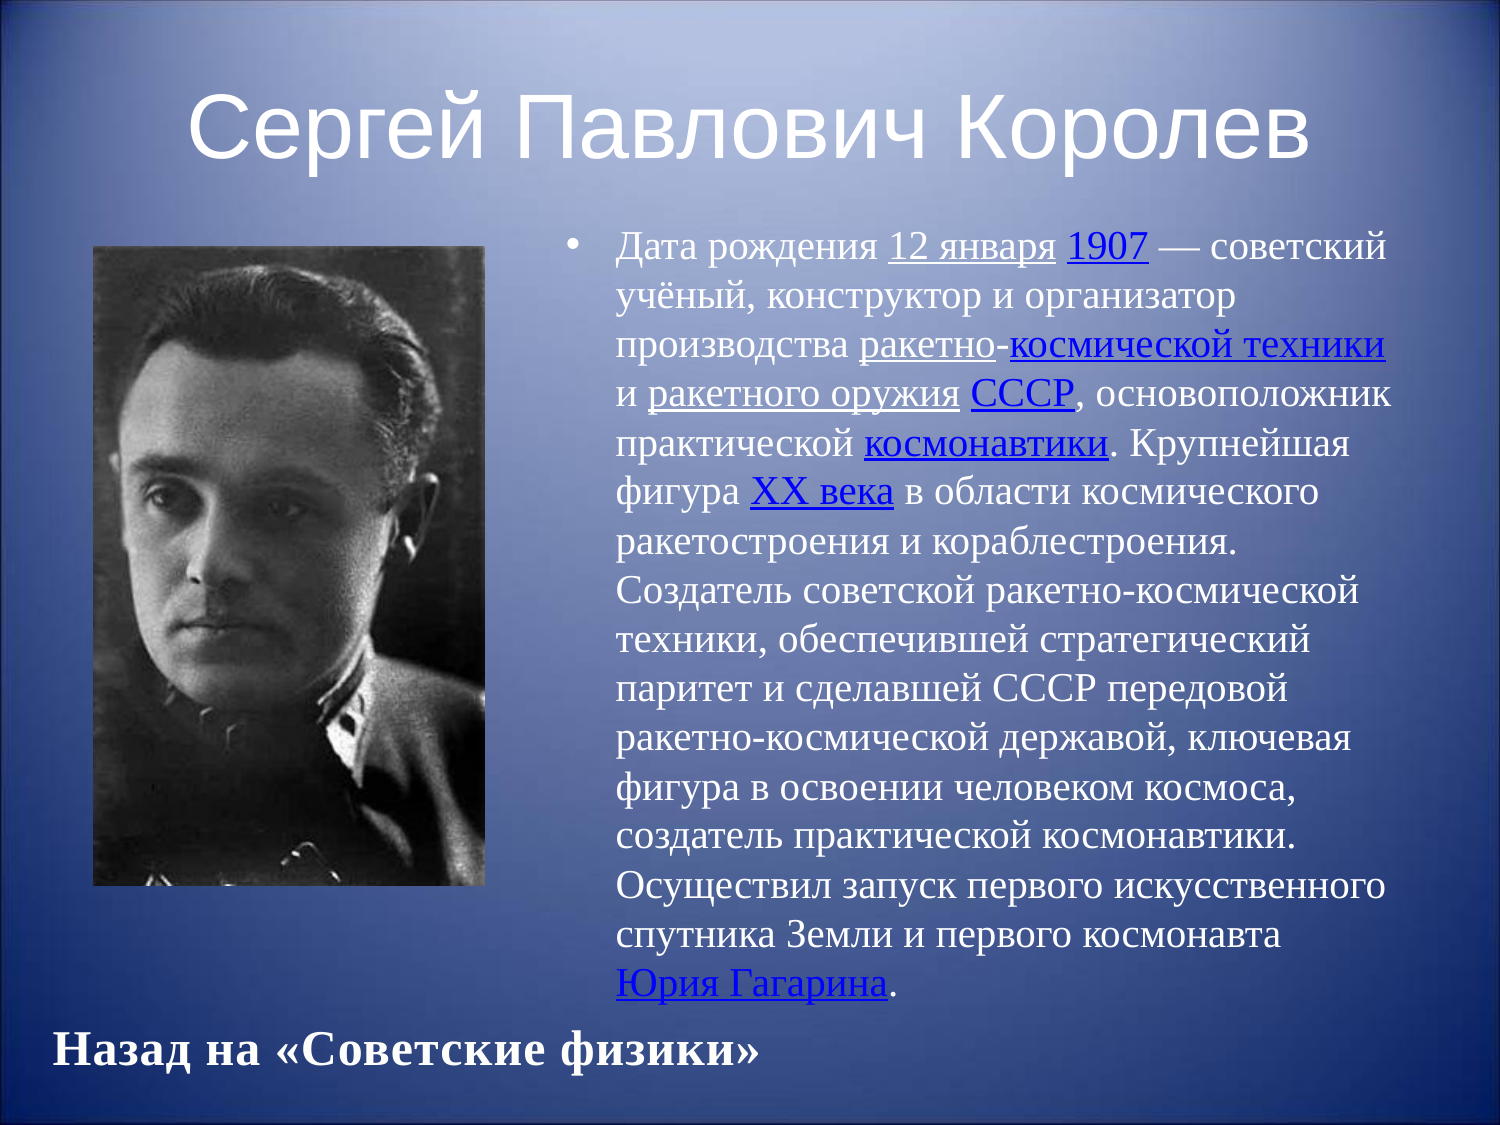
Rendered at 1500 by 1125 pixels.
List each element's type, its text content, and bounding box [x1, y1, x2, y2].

picture [0, 0, 1500, 1125]
title Сергей Павлович Королев [74, 44, 1426, 200]
list Дата рождения 12 января 1907 — советский учёный, конструктор и организатор производства ракетно-космической техники и ракетного оружия СССР, основоположник практической космонавтики. Крупнейшая фигура XX века в области космического ракетостроения и кораблестроения. Создатель советской ракетно-космической техники, обеспечившей стратегический паритет и сделавшей СССР передовой ракетно-космической державой, ключевая фигура в освоении человеком космоса, создатель практической космонавтики. Осуществил запуск первого искусственного спутника Земли и первого космонавта Юрия Гагарина. [550, 210, 1426, 1020]
text_box Назад на «Советские физики» [37, 1007, 777, 1083]
